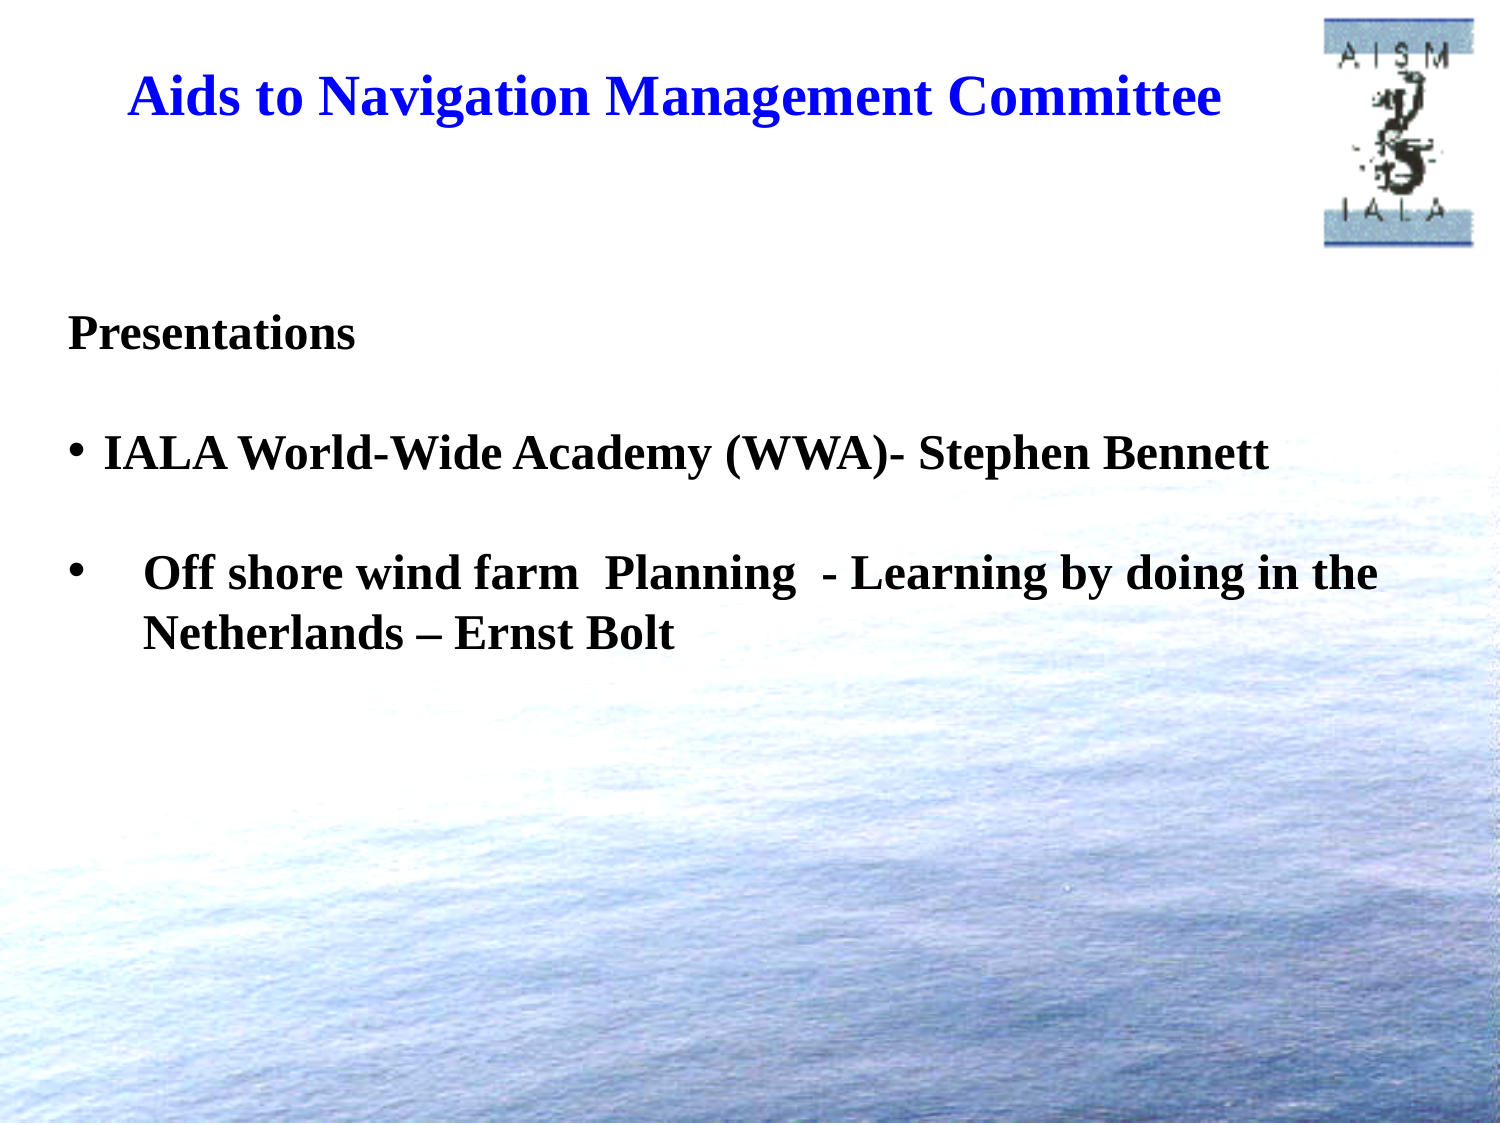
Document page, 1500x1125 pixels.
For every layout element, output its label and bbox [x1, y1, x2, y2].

text_box [1297, 0, 1500, 275]
picture [0, 0, 1500, 1124]
